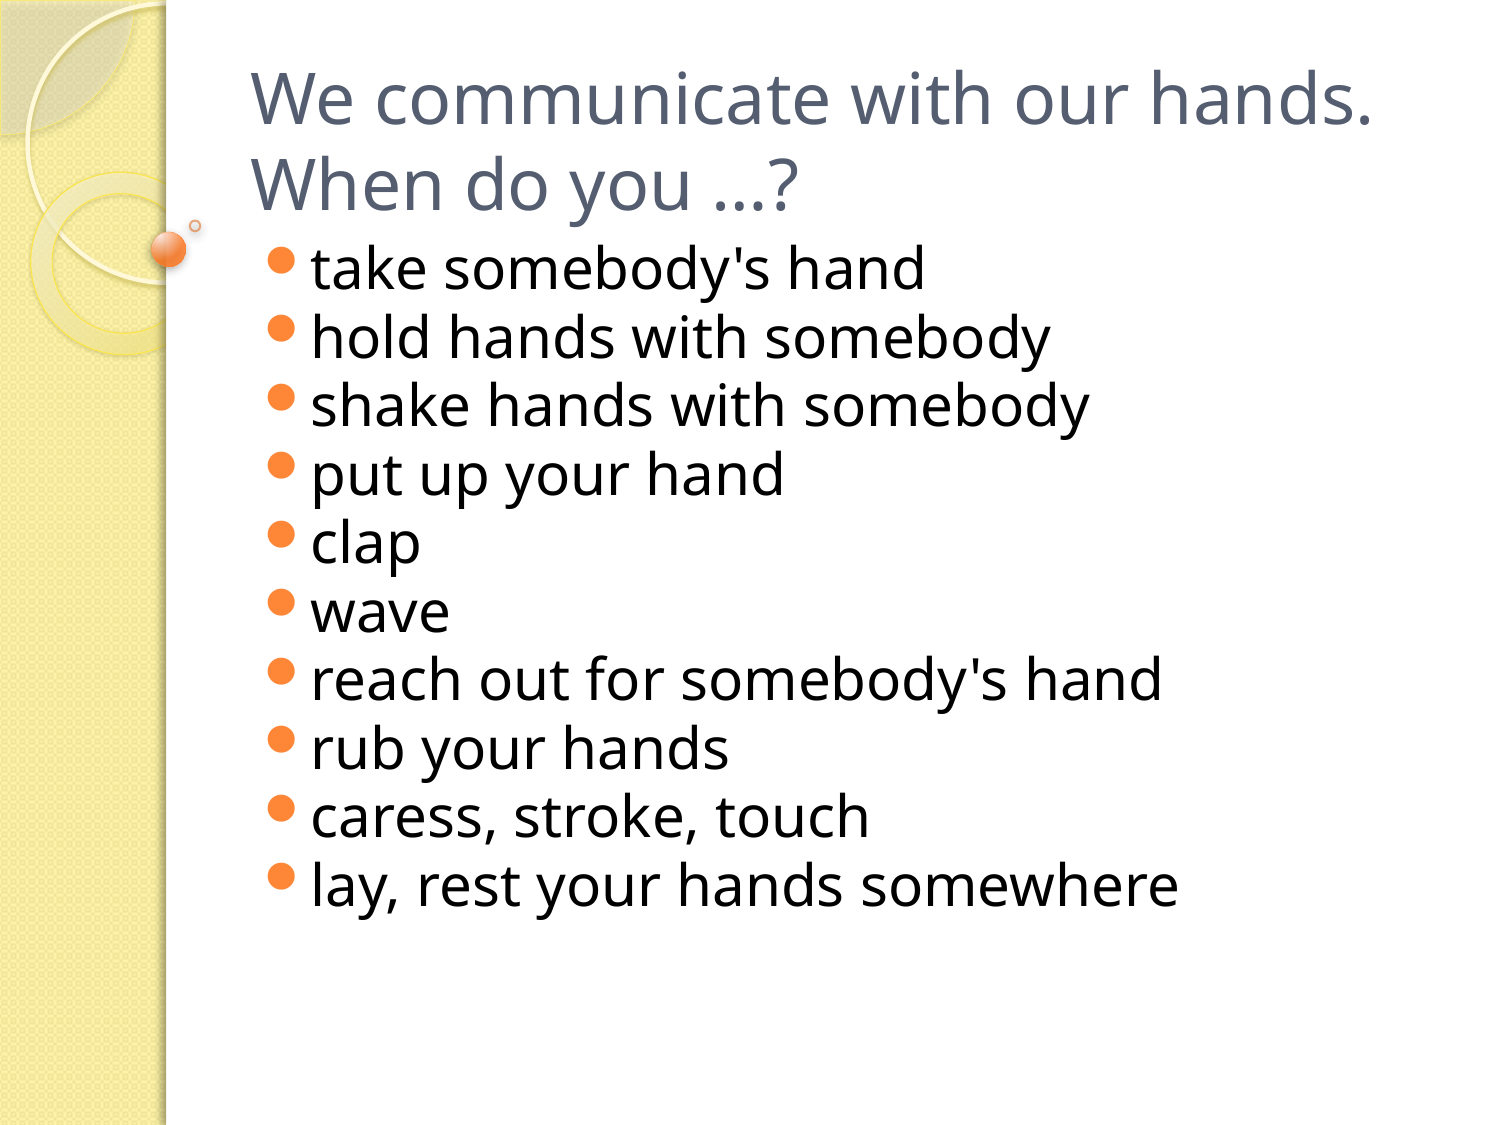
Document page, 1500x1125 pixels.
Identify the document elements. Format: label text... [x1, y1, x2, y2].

list take somebody's hand hold hands with somebody shake hands with somebody put up your hand clap wave reach out for somebody's hand rub your hands caress, stroke, touch lay, rest your hands somewhere [235, 237, 1466, 1026]
title We communicate with our hands. When do you …? [235, 45, 1466, 233]
